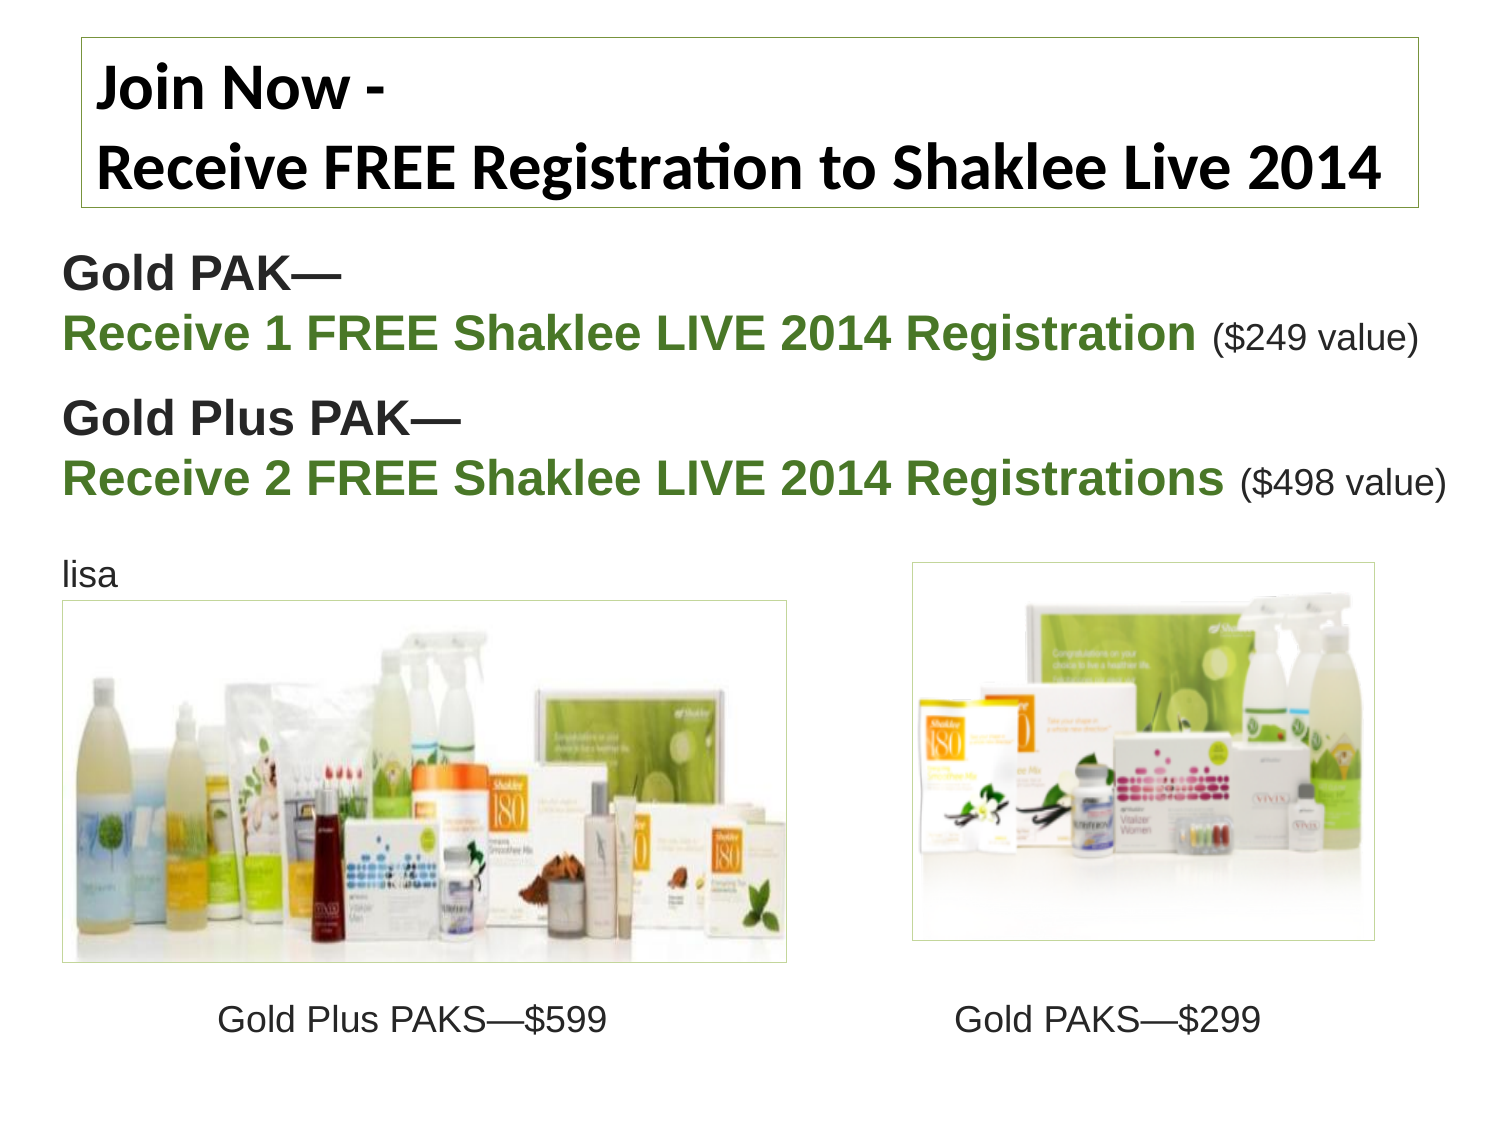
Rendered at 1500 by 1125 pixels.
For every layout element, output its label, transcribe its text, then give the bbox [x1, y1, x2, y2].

title Join Now - Receive FREE Registration to Shaklee Live 2014 [81, 37, 1419, 208]
text_box Gold PAKS—$299 [939, 987, 1277, 1048]
text_box Gold PAK— Receive 1 FREE Shaklee LIVE 2014 Registration ($249 value) Gold Plus PAK— Receive 2 FREE Shaklee LIVE 2014 Registrations ($498 value) lisa [47, 232, 1487, 603]
text_box Gold Plus PAKS—$599 [202, 987, 623, 1048]
picture [912, 562, 1376, 941]
picture [62, 599, 787, 963]
